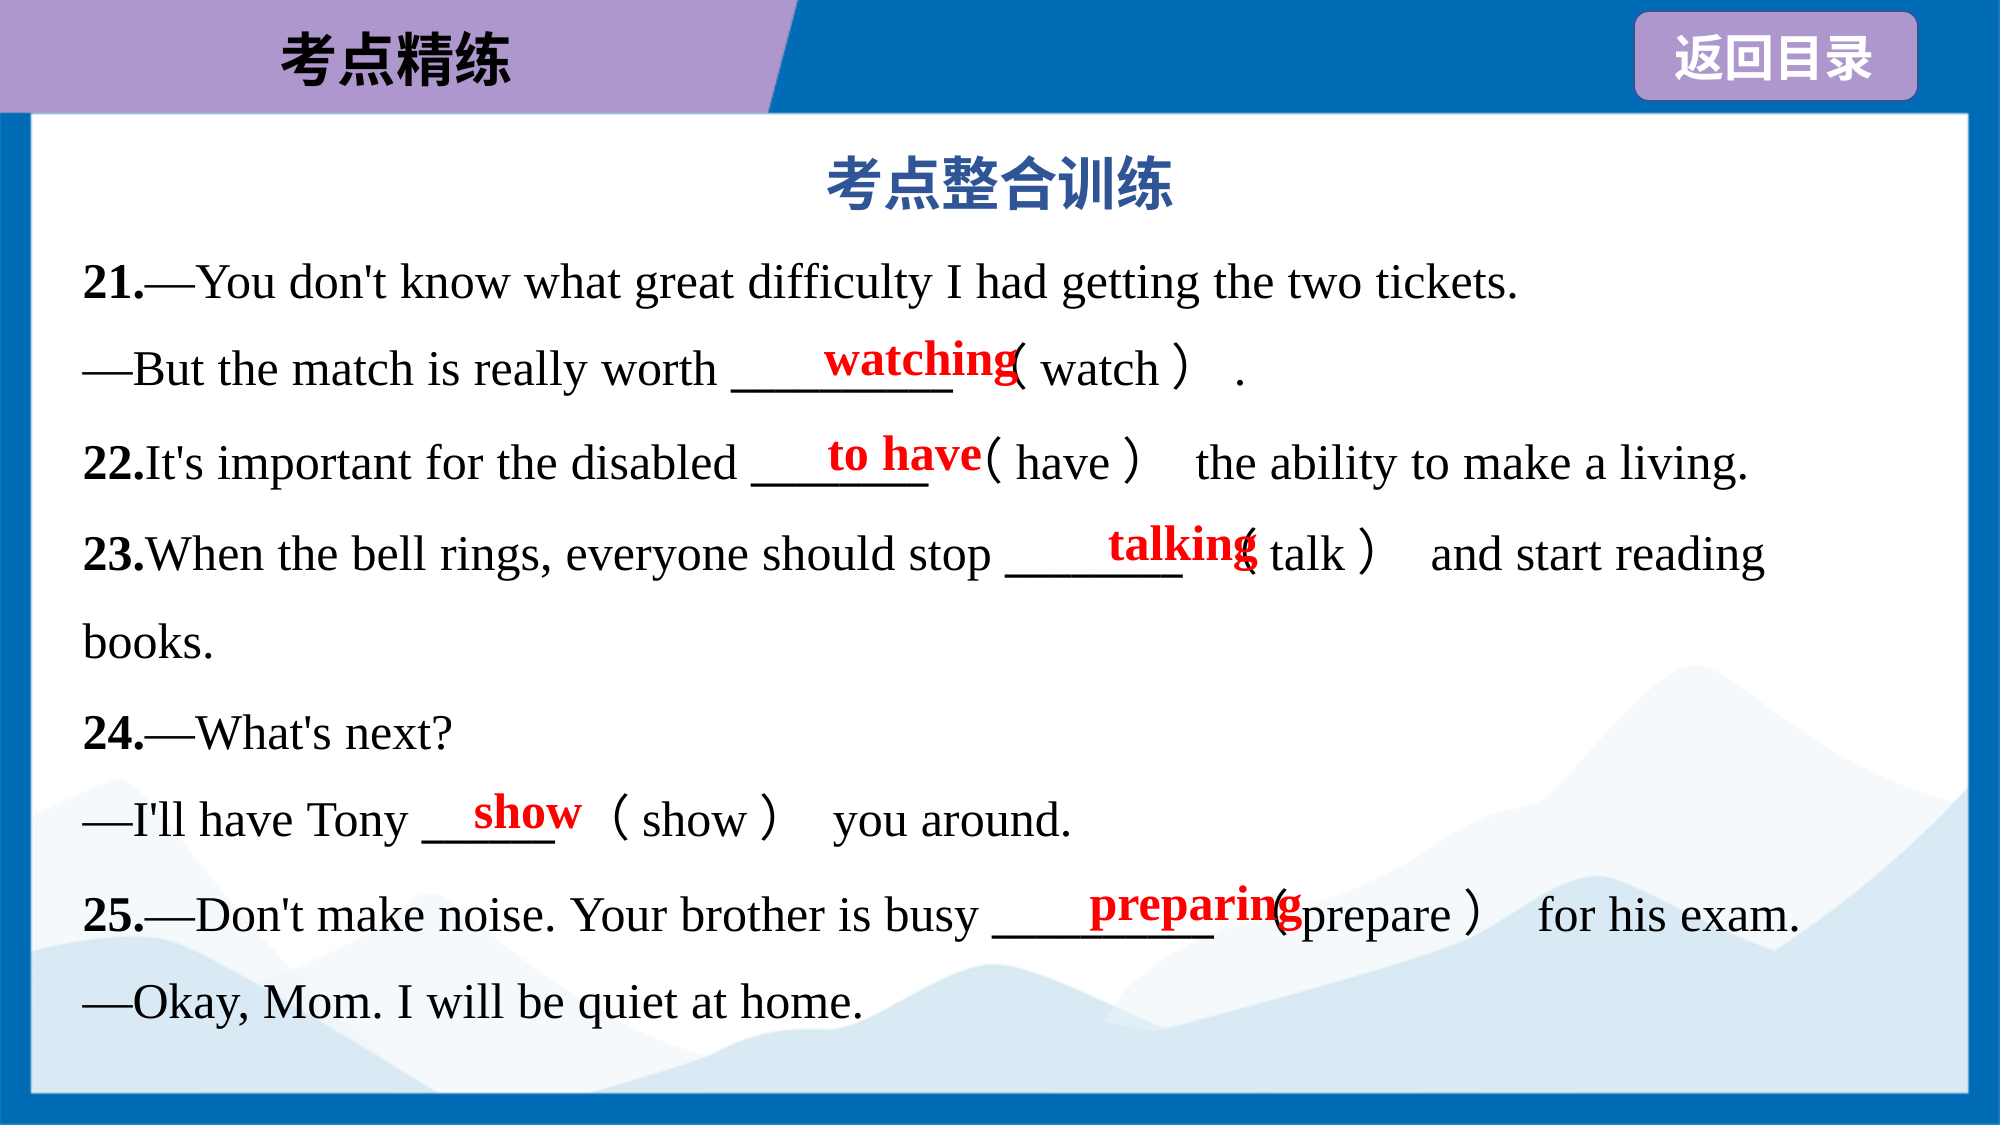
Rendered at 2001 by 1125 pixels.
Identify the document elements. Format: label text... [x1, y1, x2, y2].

text_box to have [803, 392, 1007, 471]
text_box preparing [1071, 842, 1321, 922]
text_box 21.—You don't know what great difficulty I had getting the two tickets. —But the match is really worth __________ （watch）. [82, 216, 1917, 387]
text_box talking [1089, 482, 1277, 561]
picture [0, 0, 2000, 1125]
text_box 22.It's important for the disabled ________ （have） the ability to make a living. 23.When the bell rings, everyone should stop ________ （talk） and start reading books. [82, 397, 1917, 660]
text_box 考点整合训练 [82, 146, 1917, 216]
text_box 25.—Don't make noise. Your brother is busy __________ （prepare） for his exam. —Okay, Mom. I will be quiet at home. [82, 849, 1917, 1019]
text_box watching [805, 298, 1037, 377]
text_box show [455, 751, 601, 830]
text_box 24.—What's next? —I'll have Tony ______ （show） you around. [82, 667, 1917, 838]
